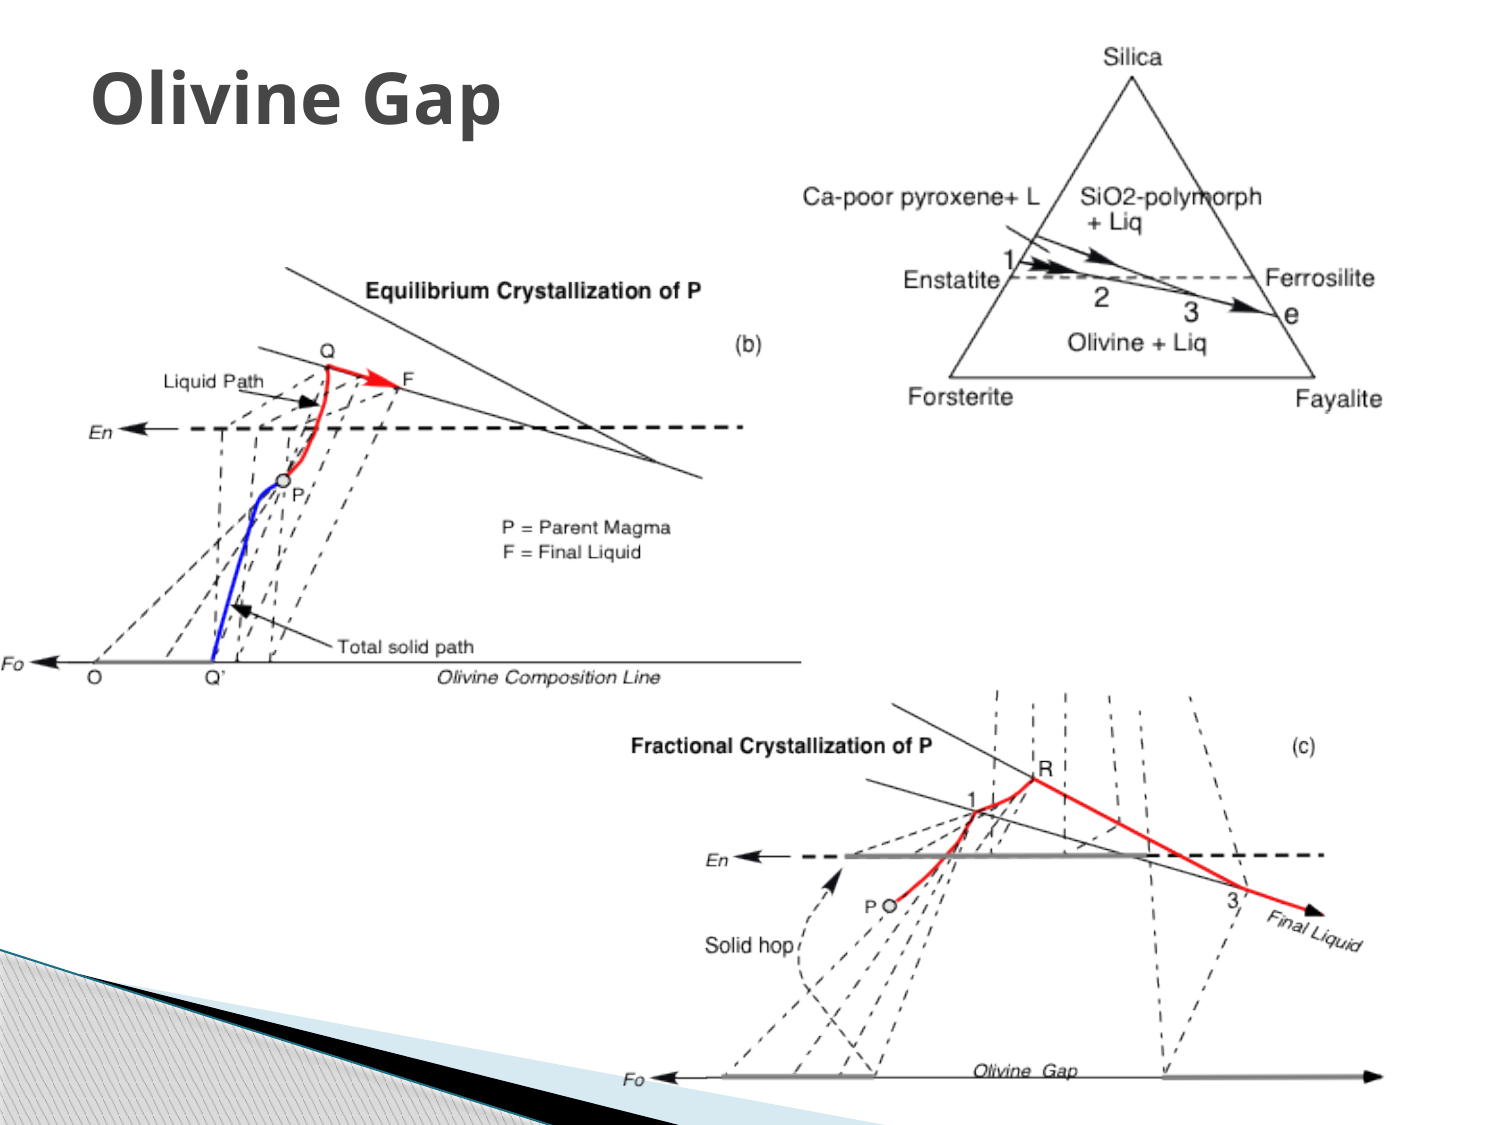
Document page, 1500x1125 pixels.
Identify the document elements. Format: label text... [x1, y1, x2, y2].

title Olivine Gap [75, 45, 803, 147]
picture [0, 44, 1388, 1090]
